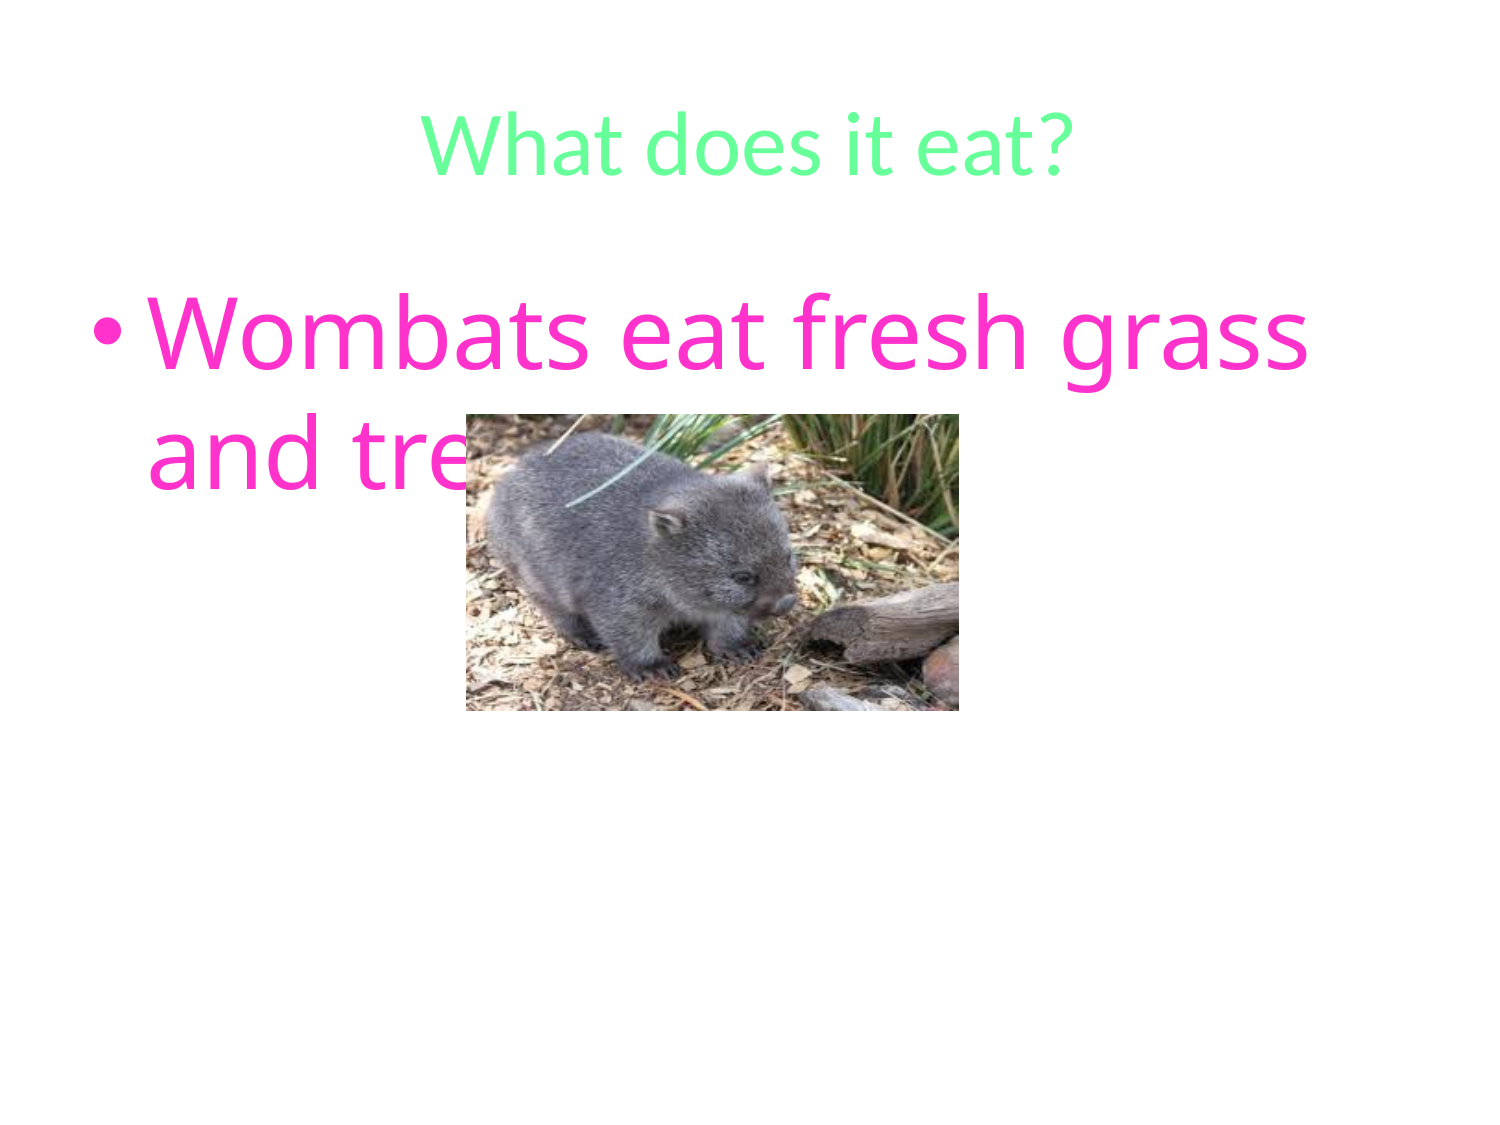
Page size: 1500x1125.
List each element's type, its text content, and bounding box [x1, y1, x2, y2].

list Wombats eat fresh grass and tree roots. [75, 262, 1425, 1005]
picture [466, 414, 959, 711]
title What does it eat? [75, 45, 1425, 233]
